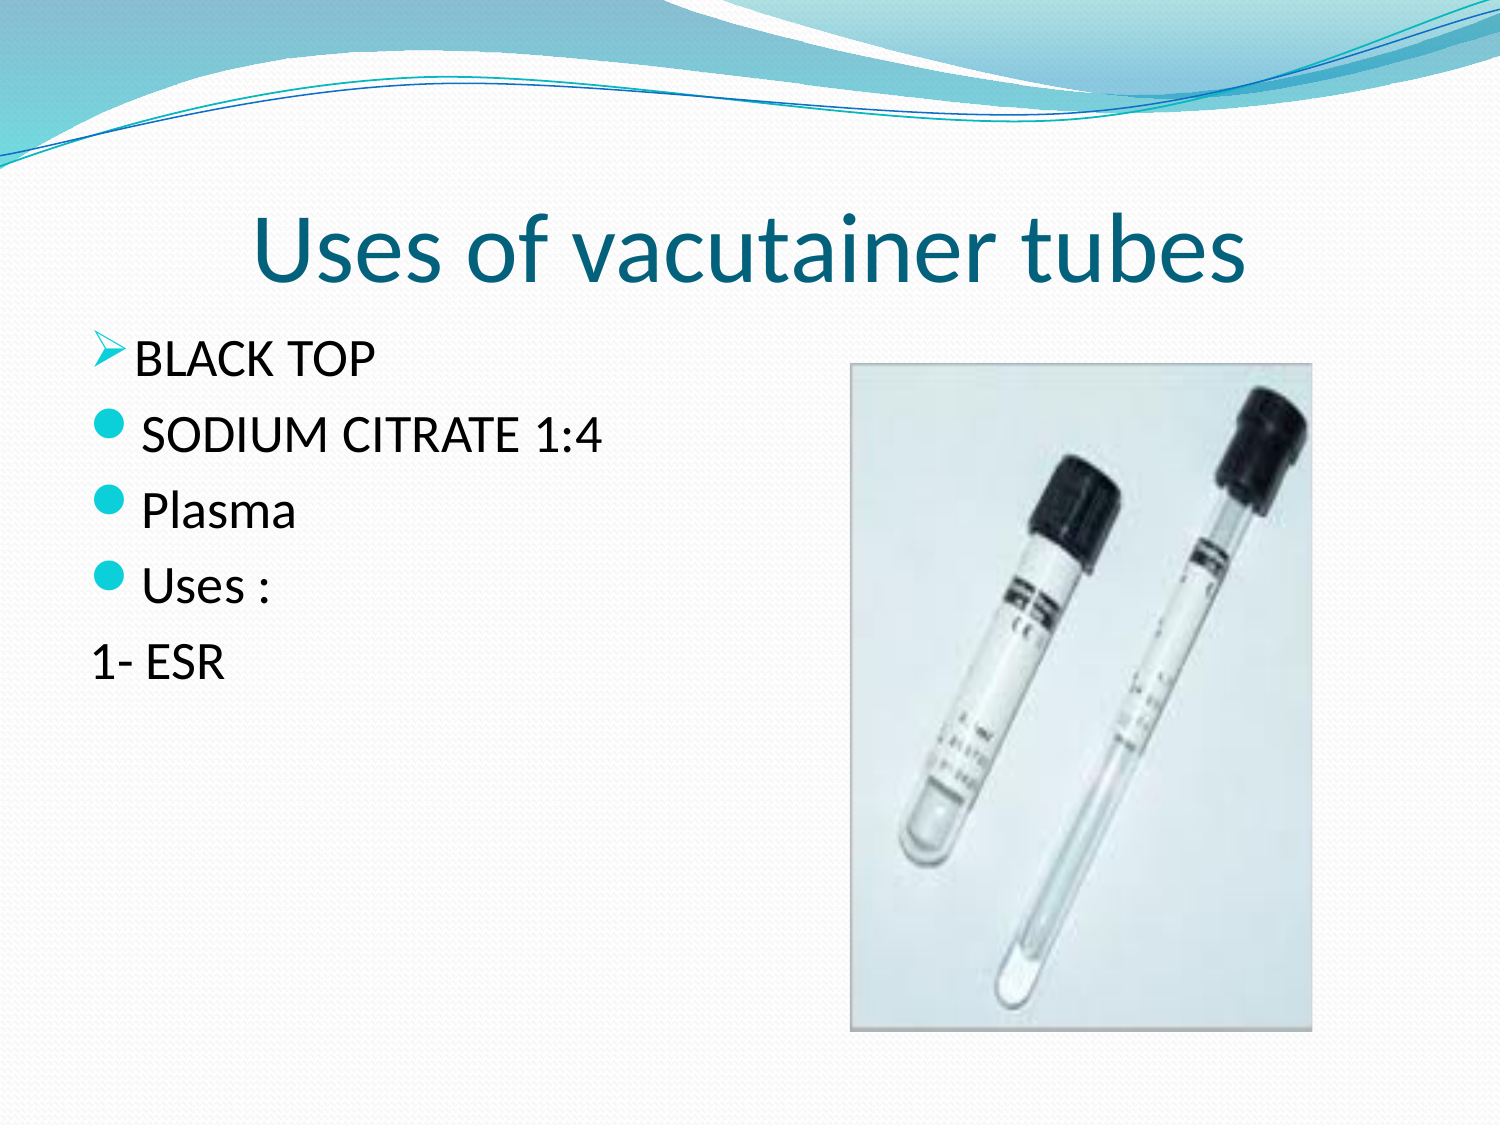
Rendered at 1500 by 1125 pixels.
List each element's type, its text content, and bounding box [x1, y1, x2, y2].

title Uses of vacutainer tubes [75, 115, 1425, 303]
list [849, 363, 1313, 1032]
list BLACK TOP SODIUM CITRATE 1:4 Plasma Uses : 1- ESR [75, 314, 738, 1043]
